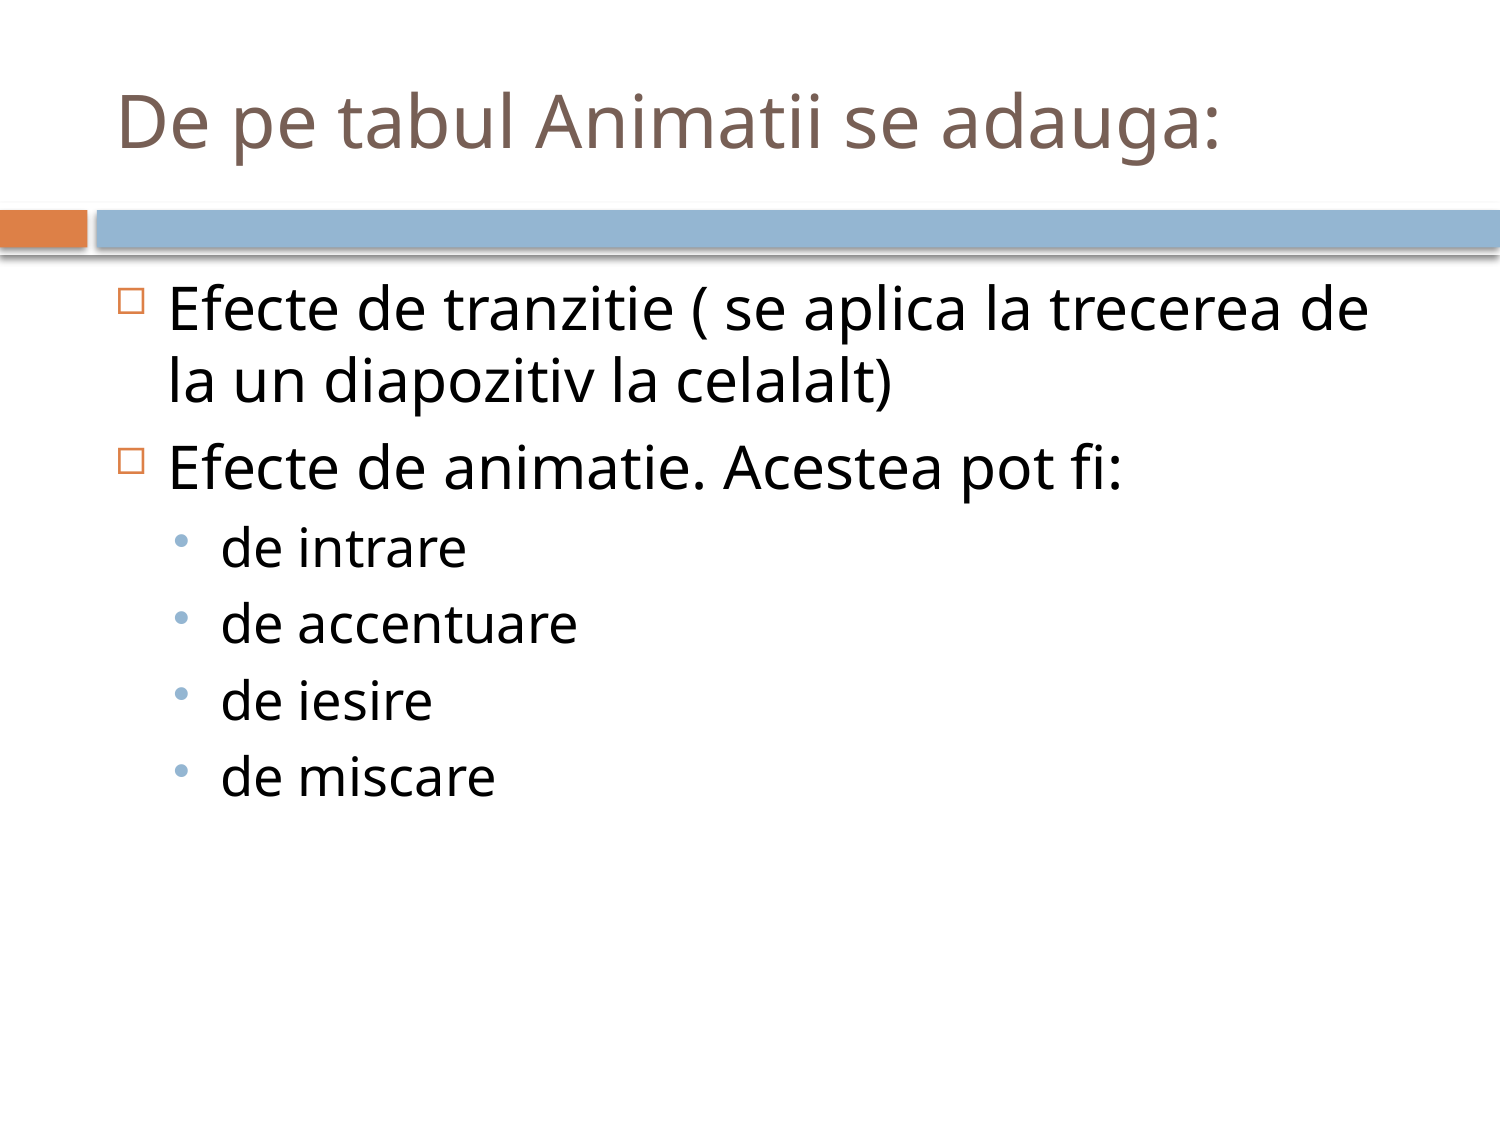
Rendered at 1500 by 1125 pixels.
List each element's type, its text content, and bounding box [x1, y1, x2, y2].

list Efecte de tranzitie ( se aplica la trecerea de la un diapozitiv la celalalt) Efecte de animatie. Acestea pot fi: de intrare de accentuare de iesire de miscare [100, 262, 1438, 1000]
title De pe tabul Animatii se adauga: [100, 37, 1438, 200]
